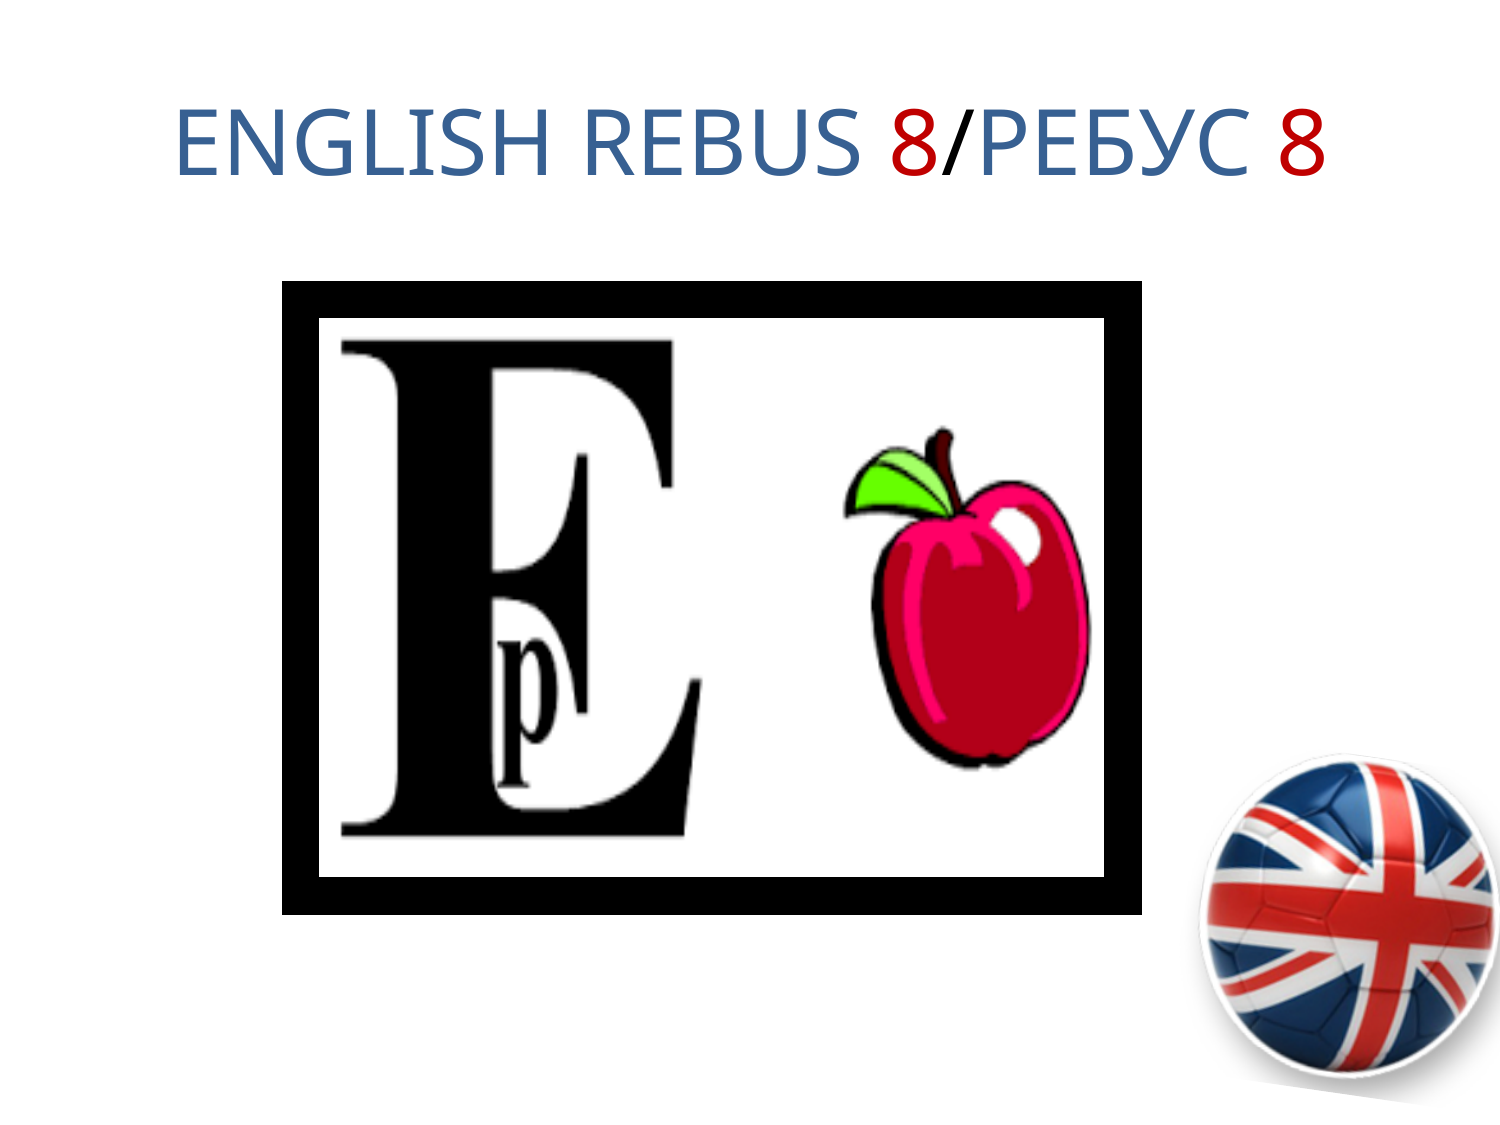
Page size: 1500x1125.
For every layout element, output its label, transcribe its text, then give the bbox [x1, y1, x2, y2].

title ENGLISH REBUS 8/РЕБУС 8 [75, 45, 1425, 233]
picture [1153, 732, 1500, 1117]
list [318, 317, 1105, 878]
